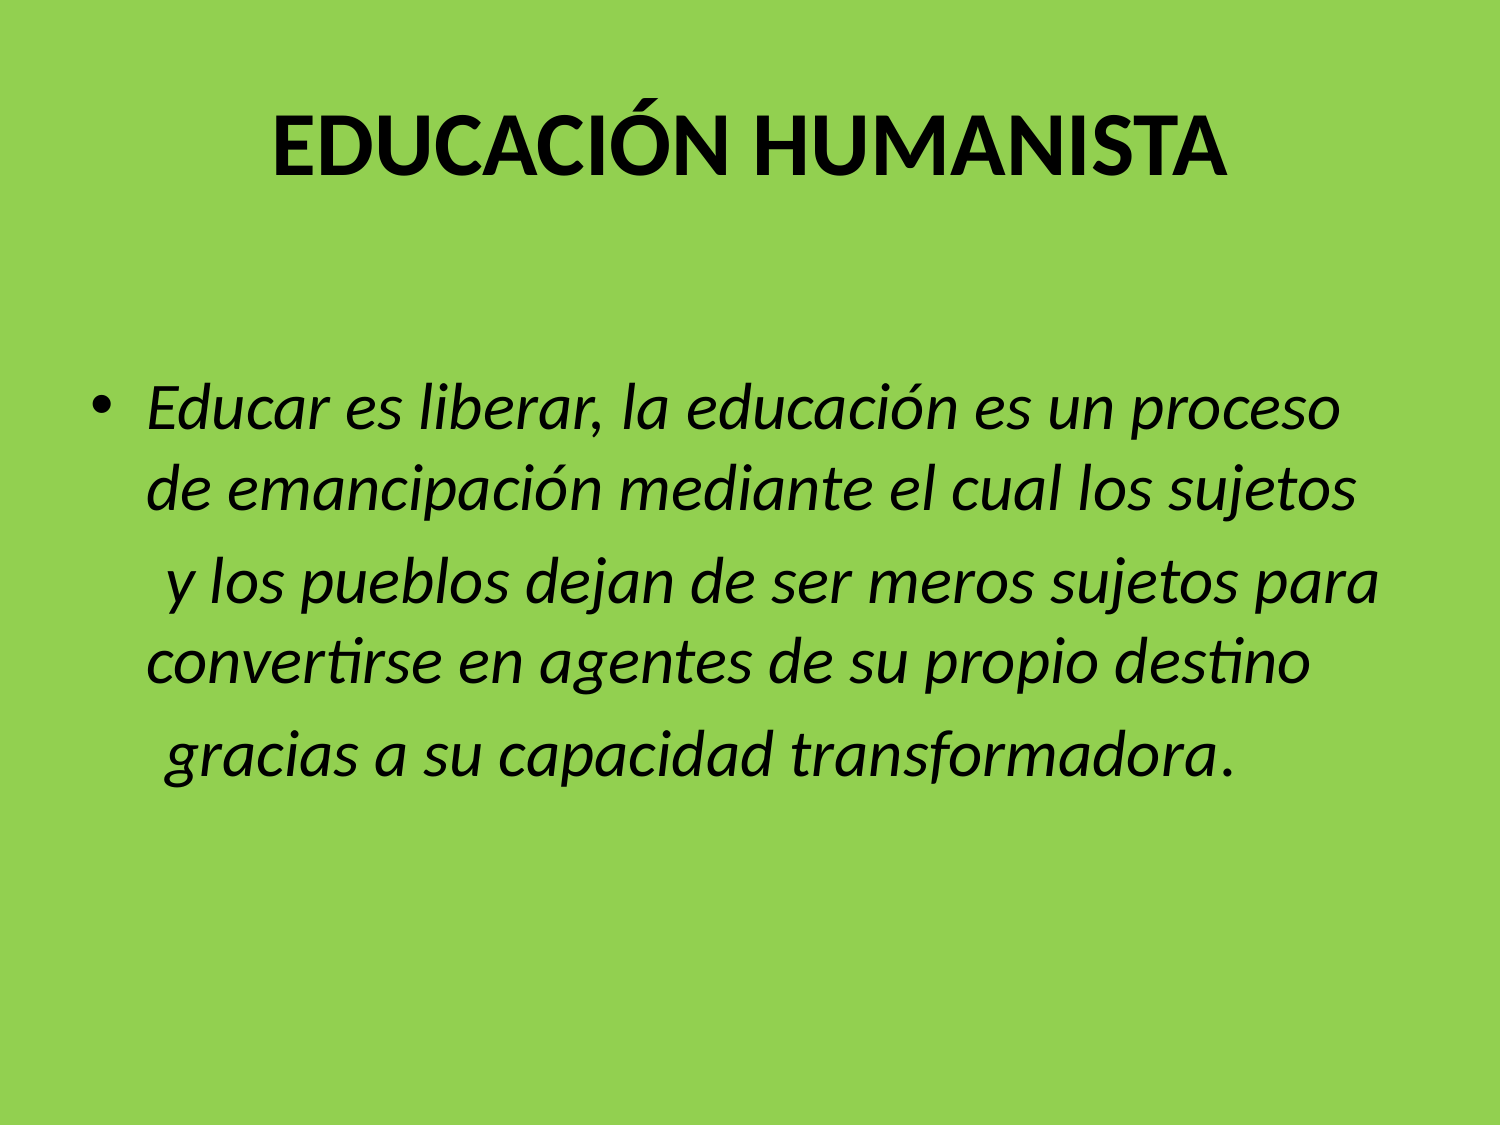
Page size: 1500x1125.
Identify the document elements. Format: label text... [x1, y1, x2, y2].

title EDUCACIÓN HUMANISTA [75, 45, 1425, 233]
list Educar es liberar, la educación es un proceso de emancipación mediante el cual los sujetos y los pueblos dejan de ser meros sujetos para convertirse en agentes de su propio destino gracias a su capacidad transformadora. [75, 262, 1425, 1005]
